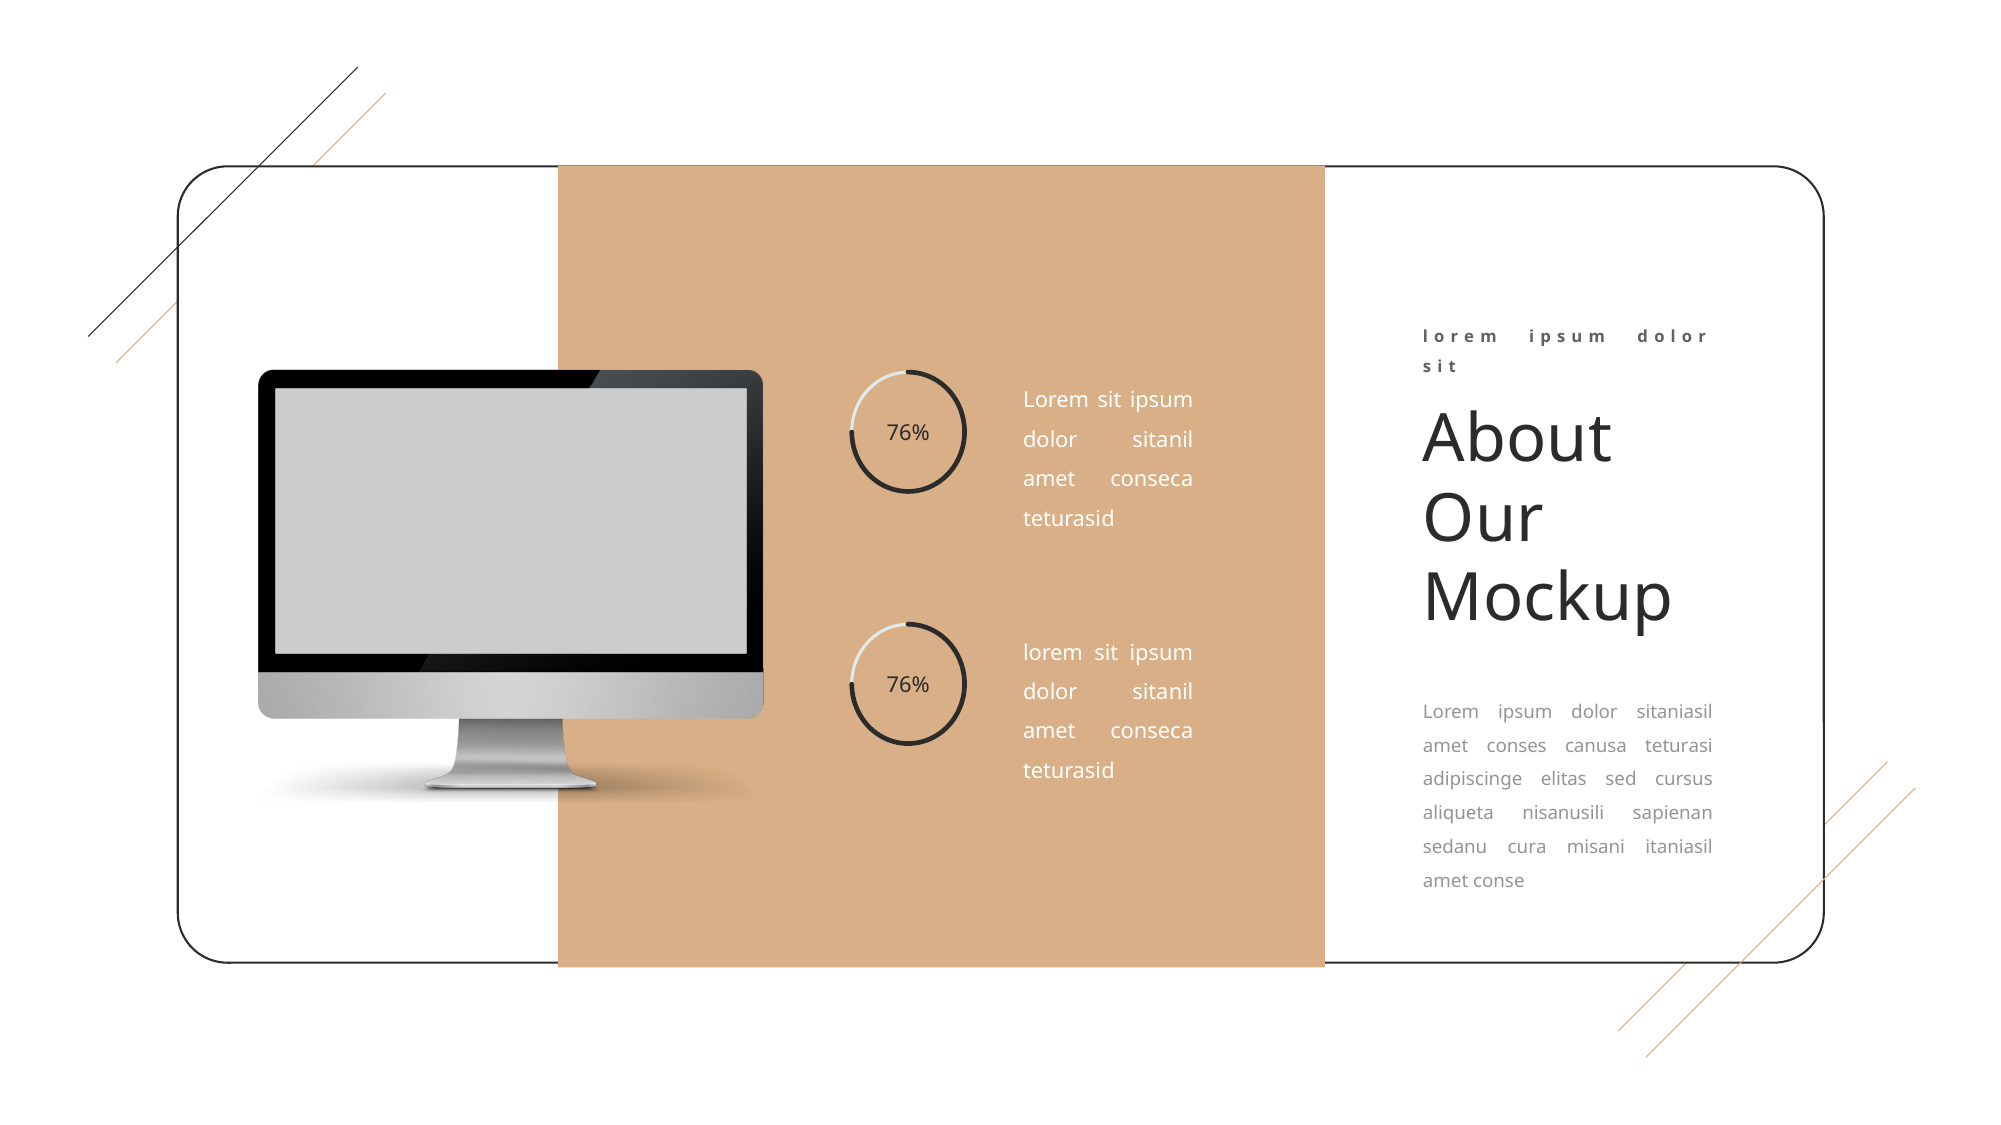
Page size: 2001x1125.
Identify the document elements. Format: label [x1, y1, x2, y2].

text_box [1645, 787, 1916, 1058]
text_box [851, 365, 1208, 500]
text_box [88, 66, 358, 337]
text_box [1408, 308, 1728, 867]
picture [248, 293, 773, 817]
text_box [851, 617, 1208, 753]
